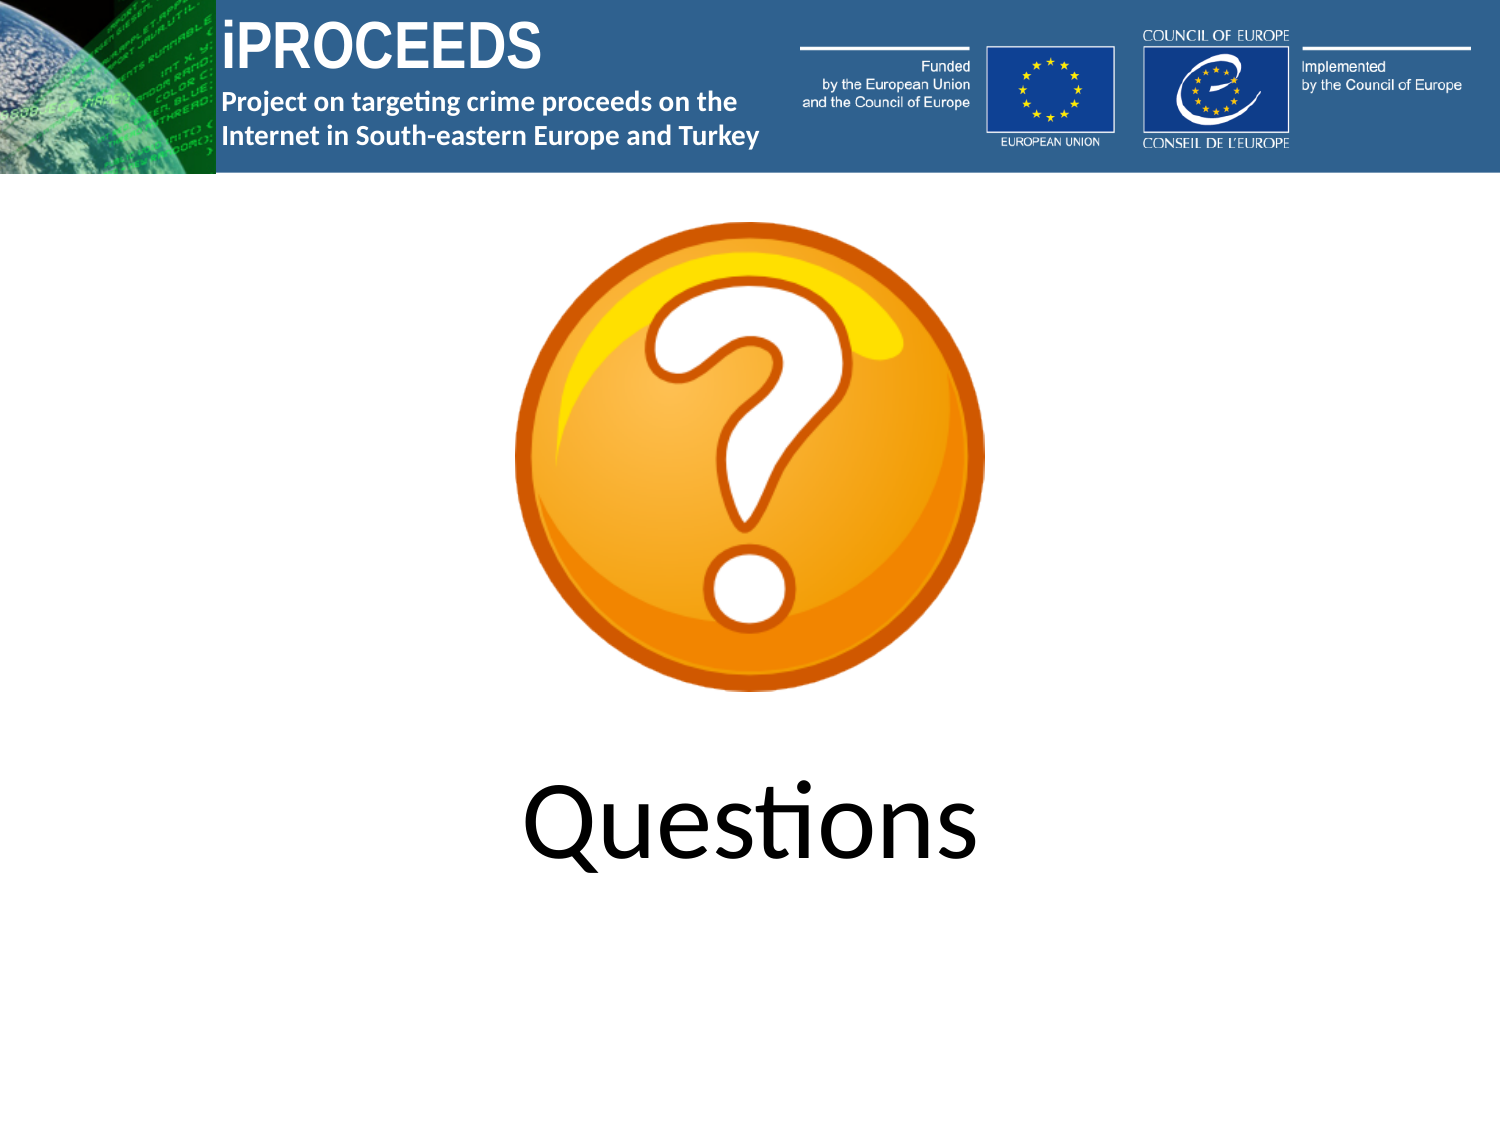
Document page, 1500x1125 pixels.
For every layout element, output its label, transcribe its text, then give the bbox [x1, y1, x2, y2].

picture [515, 222, 985, 692]
picture [800, 30, 1471, 148]
picture [0, 0, 216, 174]
text_box Questions [506, 738, 996, 888]
